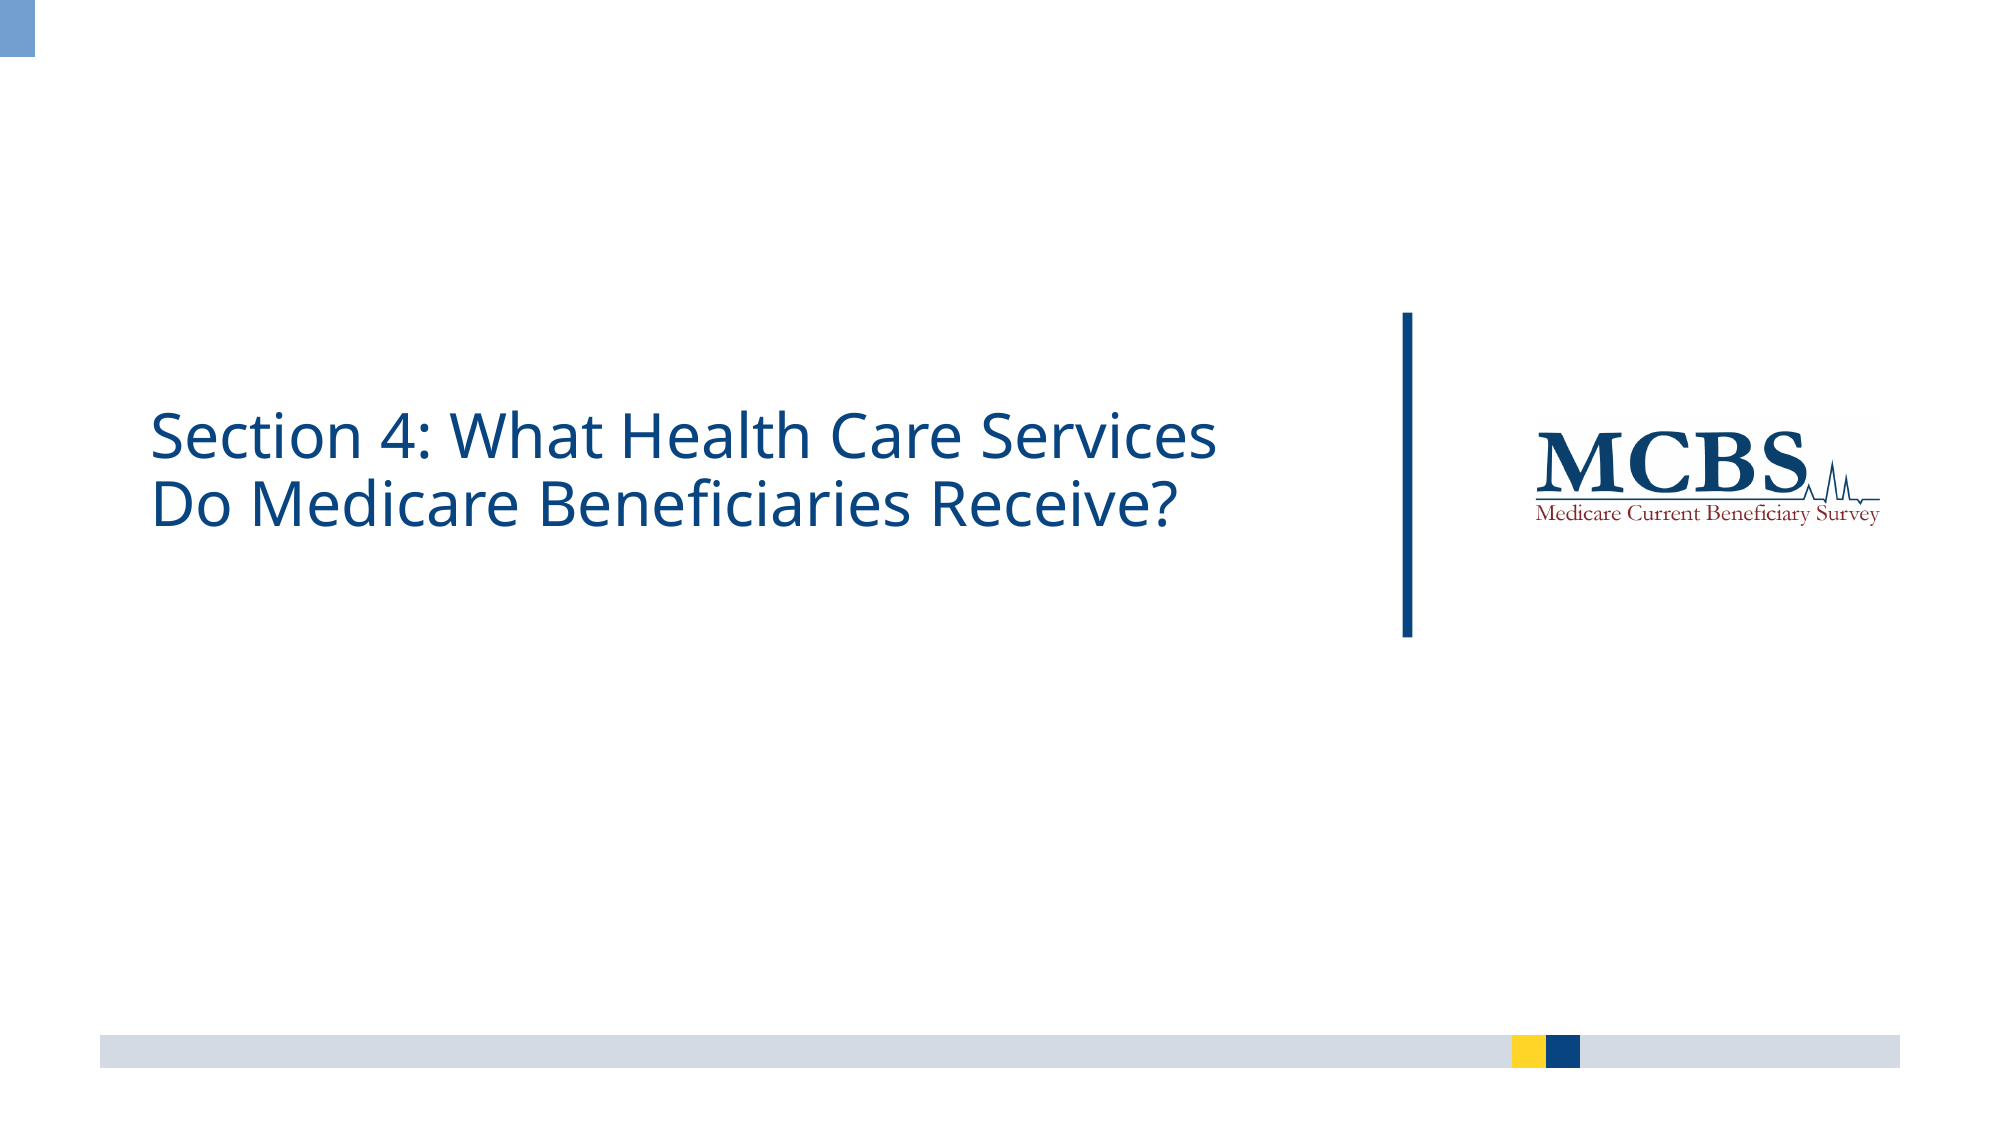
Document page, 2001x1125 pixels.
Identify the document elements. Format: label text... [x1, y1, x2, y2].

picture [1535, 415, 1881, 530]
title Section 4: What Health Care Services Do Medicare Beneficiaries Receive? [150, 331, 1263, 613]
